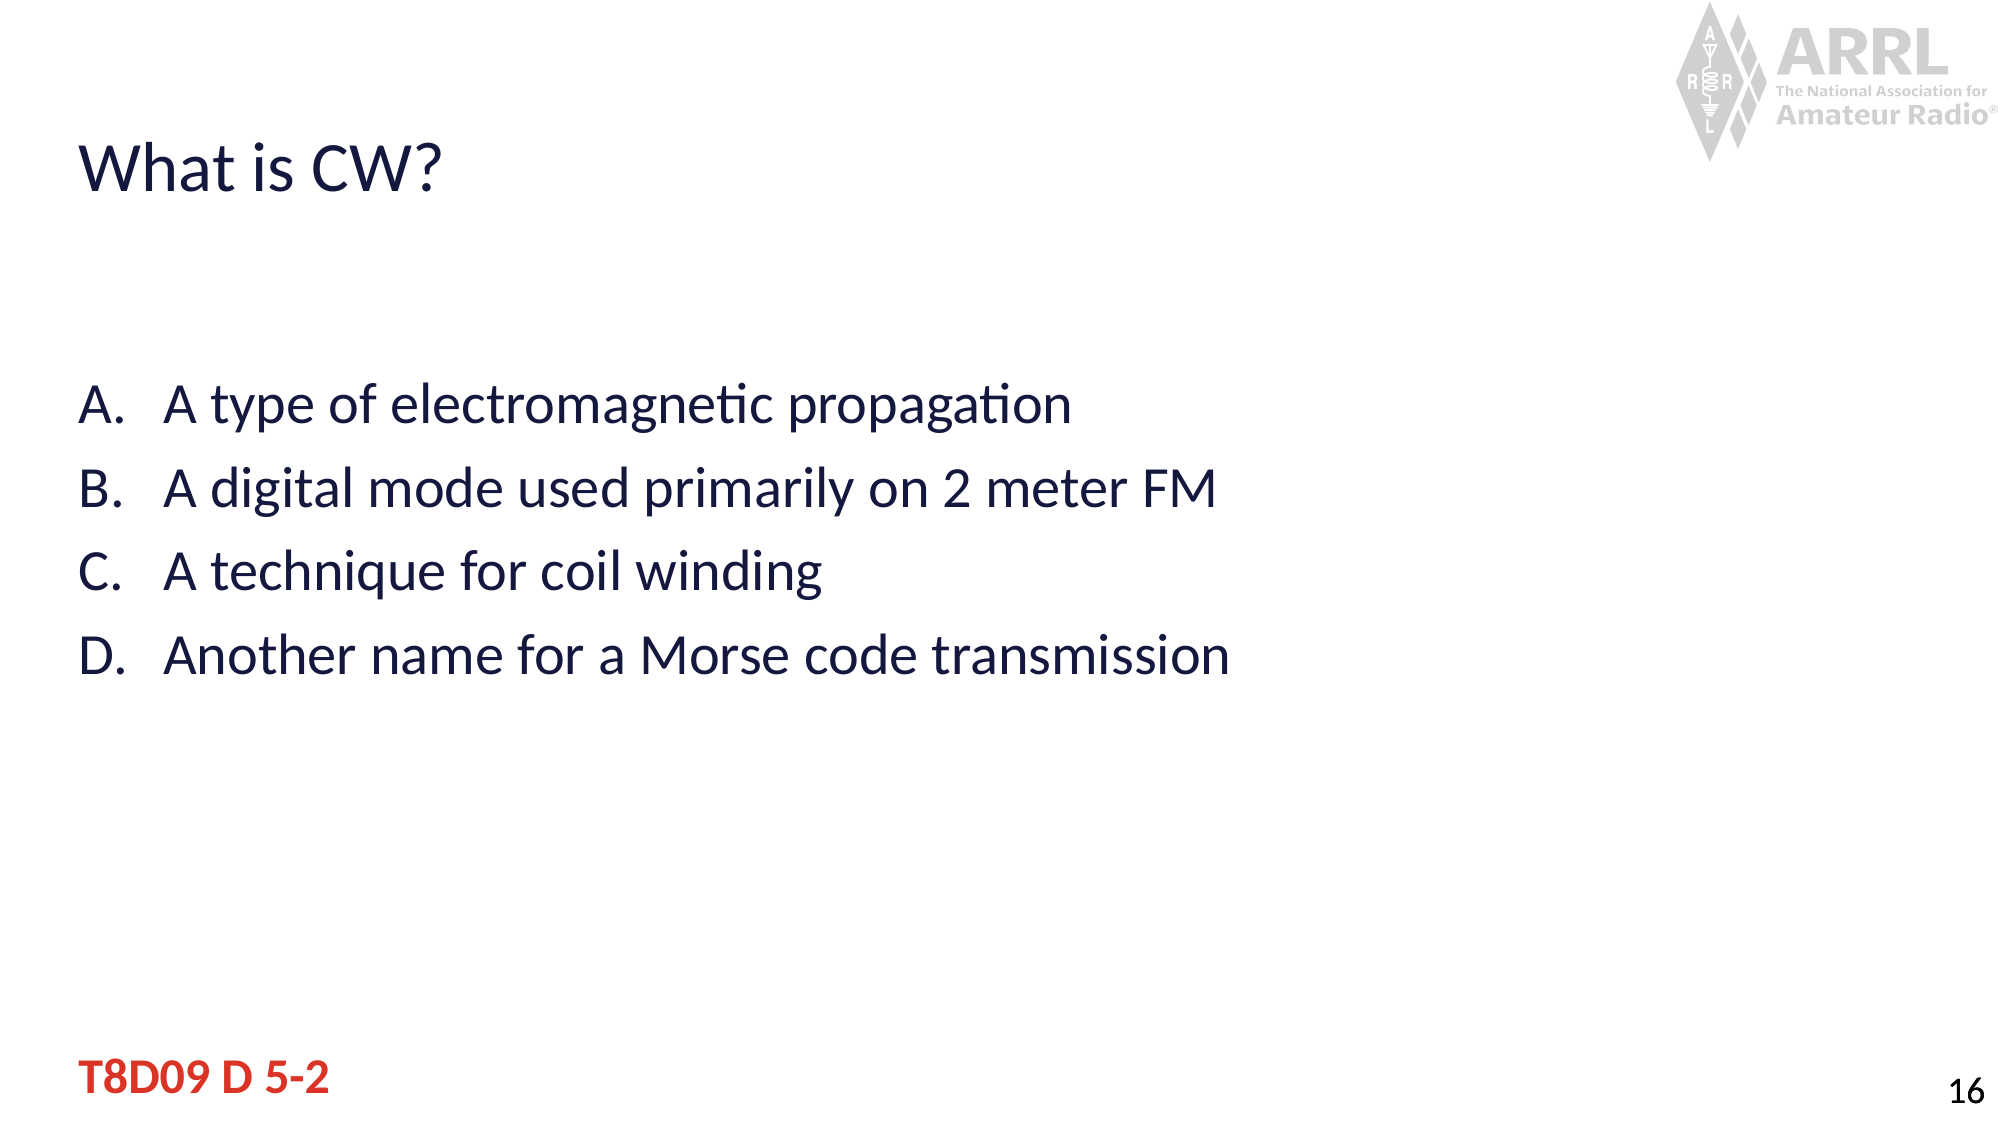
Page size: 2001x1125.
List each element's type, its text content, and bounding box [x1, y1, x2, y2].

list A type of electromagnetic propagation A digital mode used primarily on 2 meter FM A technique for coil winding Another name for a Morse code transmission [63, 365, 1863, 989]
text_box T8D09 D 5-2 [63, 1036, 921, 1112]
picture [1674, 0, 2000, 164]
title What is CW? [63, 59, 1863, 278]
